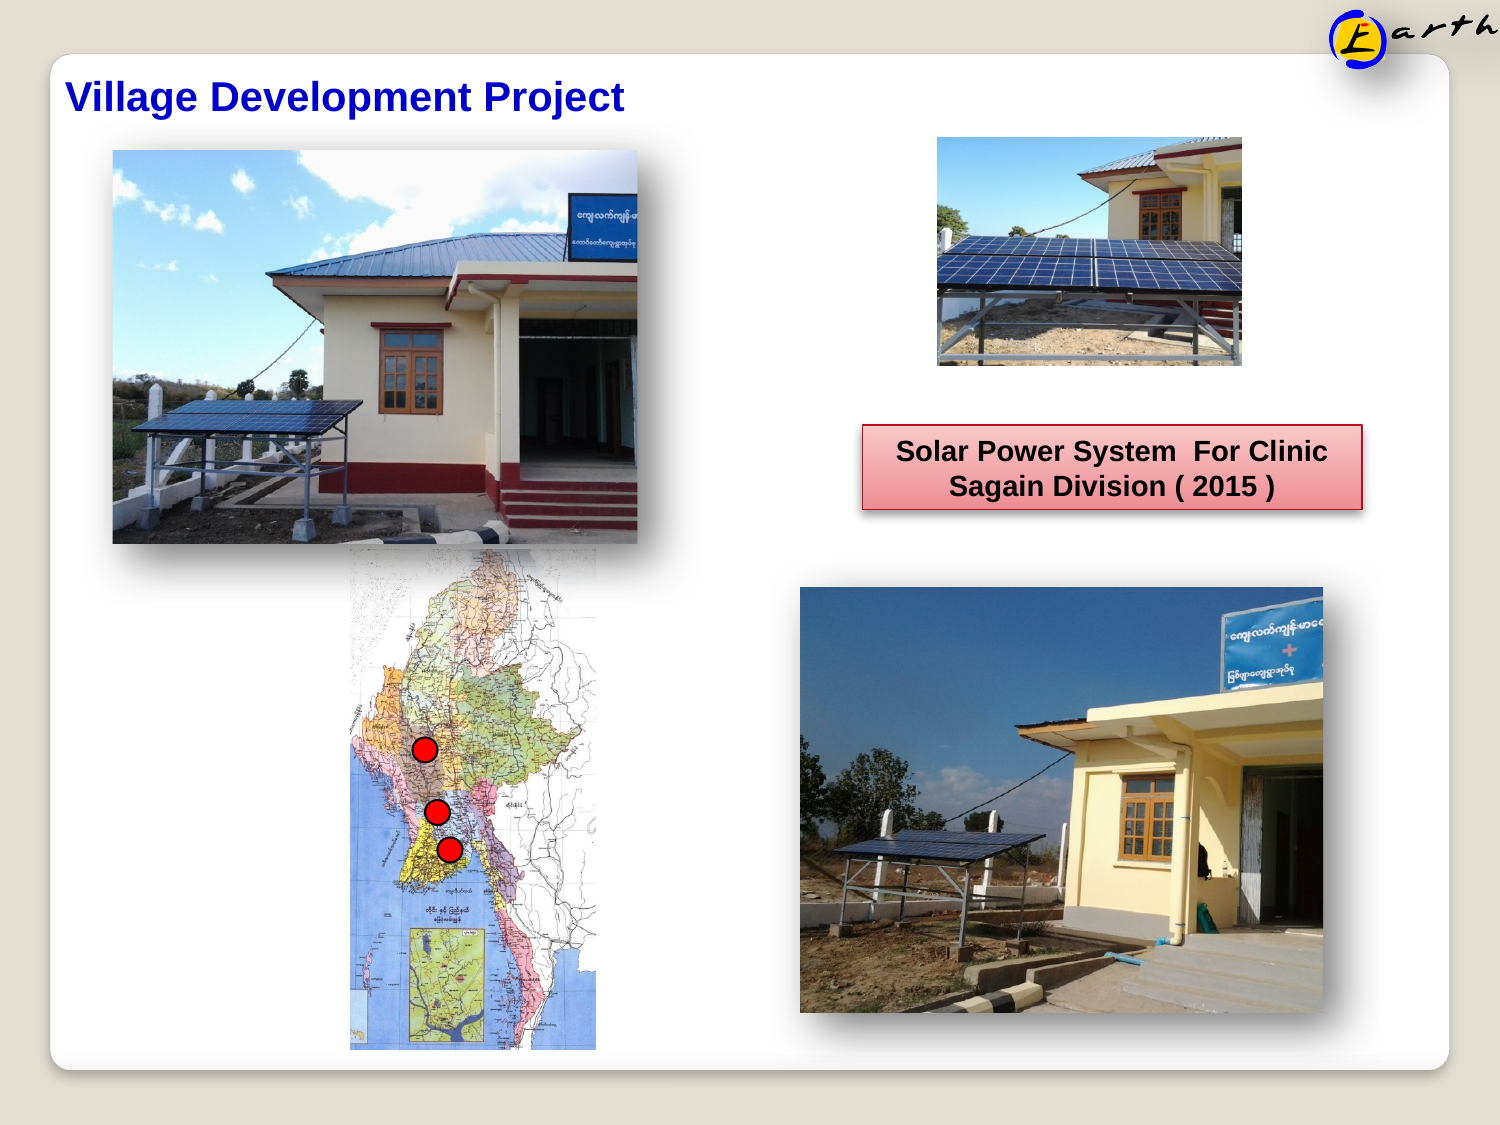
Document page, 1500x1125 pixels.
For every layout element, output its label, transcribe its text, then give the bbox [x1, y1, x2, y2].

picture [799, 587, 1324, 1013]
text_box Solar Power System For Clinic Sagain Division ( 2015 ) [862, 424, 1363, 510]
picture [1324, 0, 1500, 85]
picture [112, 149, 638, 544]
picture [937, 137, 1242, 366]
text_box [349, 558, 596, 1051]
text_box Village Development Project [50, 62, 838, 175]
